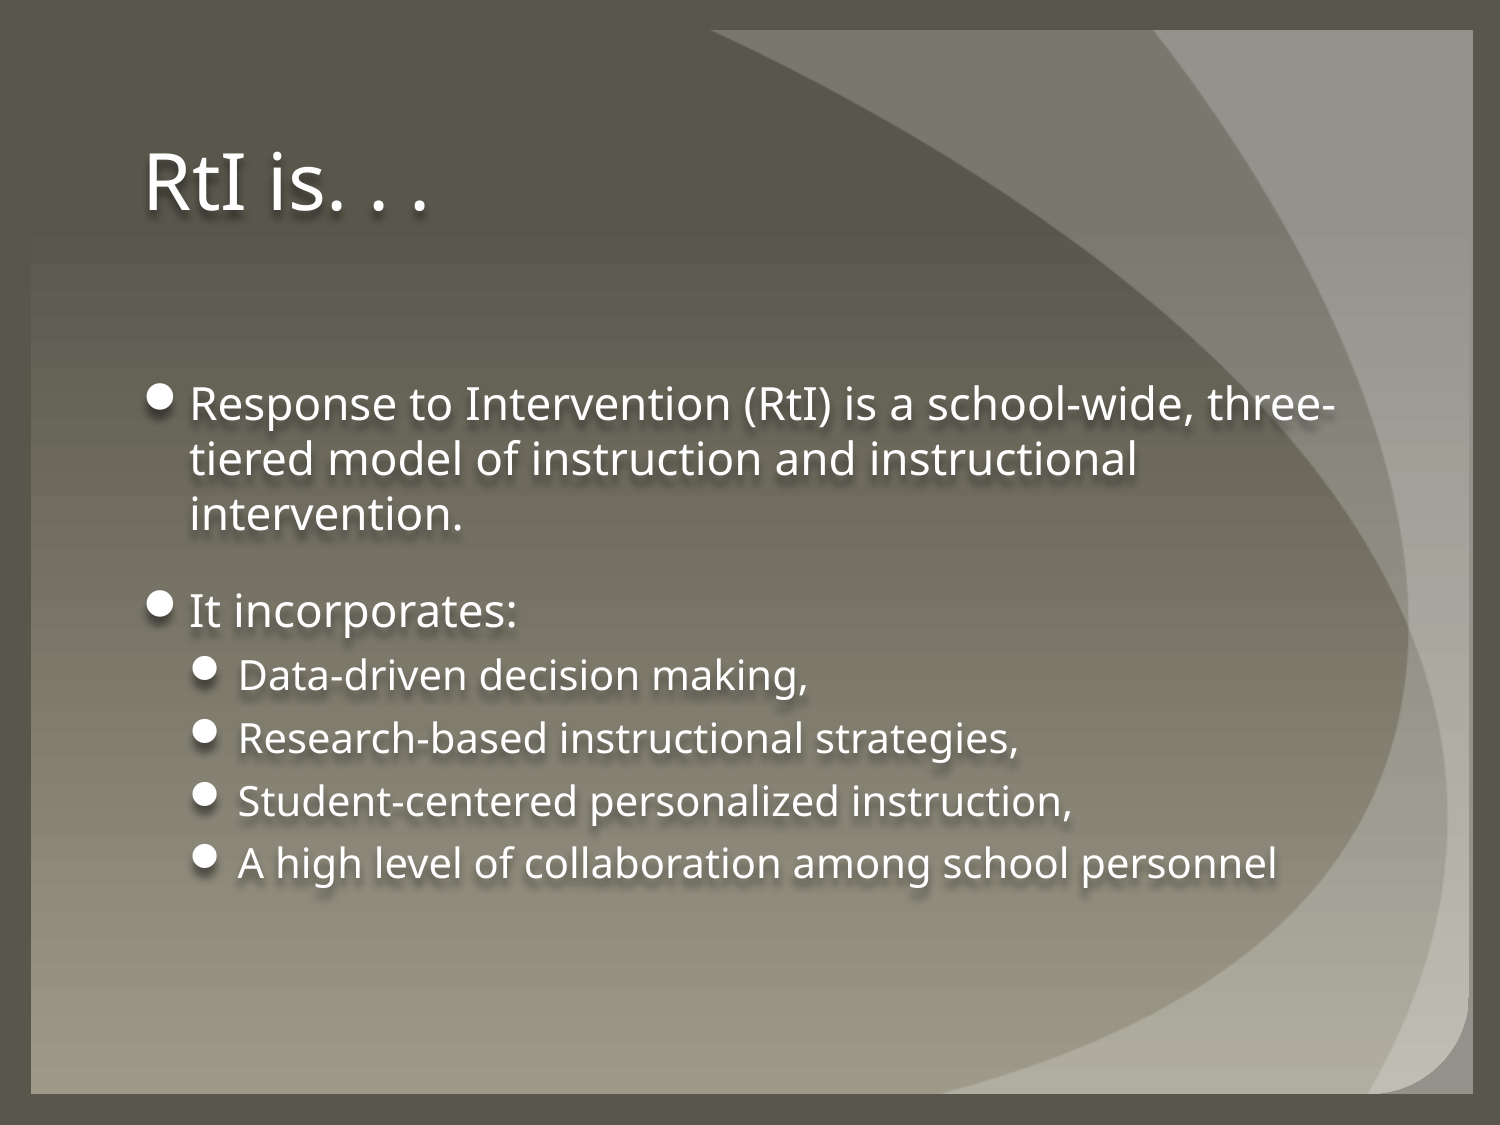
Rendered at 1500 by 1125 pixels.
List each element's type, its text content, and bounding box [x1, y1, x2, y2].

list Response to Intervention (RtI) is a school-wide, three-tiered model of instruction and instructional intervention. It incorporates: Data-driven decision making, Research-based instructional strategies, Student-centered personalized instruction, A high level of collaboration among school personnel [127, 367, 1372, 1058]
picture [24, 30, 1473, 1094]
title RtI is. . . [127, 62, 1372, 234]
